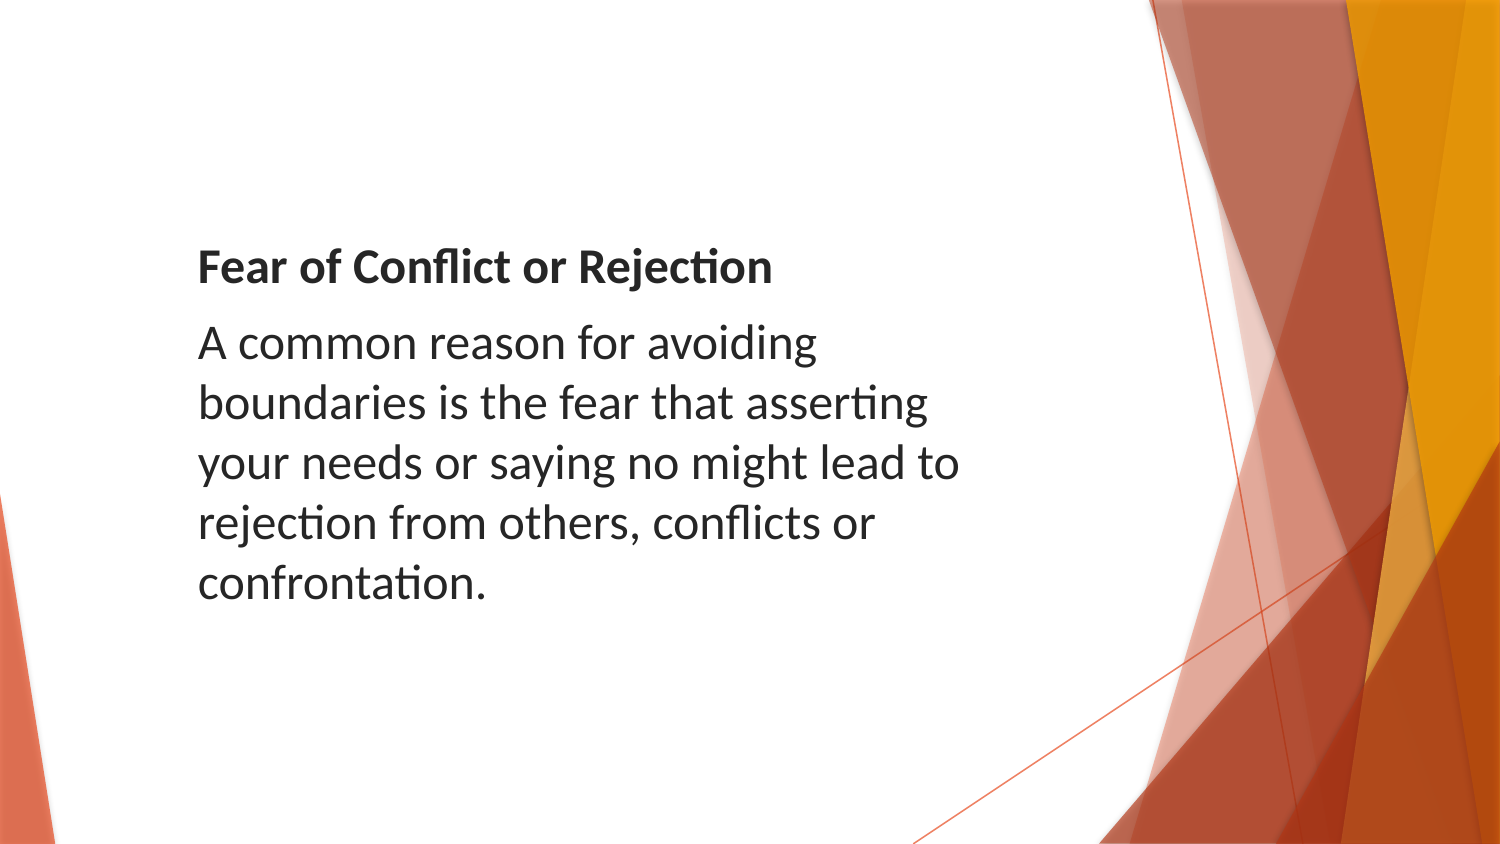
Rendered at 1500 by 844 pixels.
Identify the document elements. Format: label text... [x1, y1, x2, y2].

list Fear of Conflict or Rejection A common reason for avoiding boundaries is the fear that asserting your needs or saying no might lead to rejection from others, conflicts or confrontation. [183, 114, 1034, 729]
